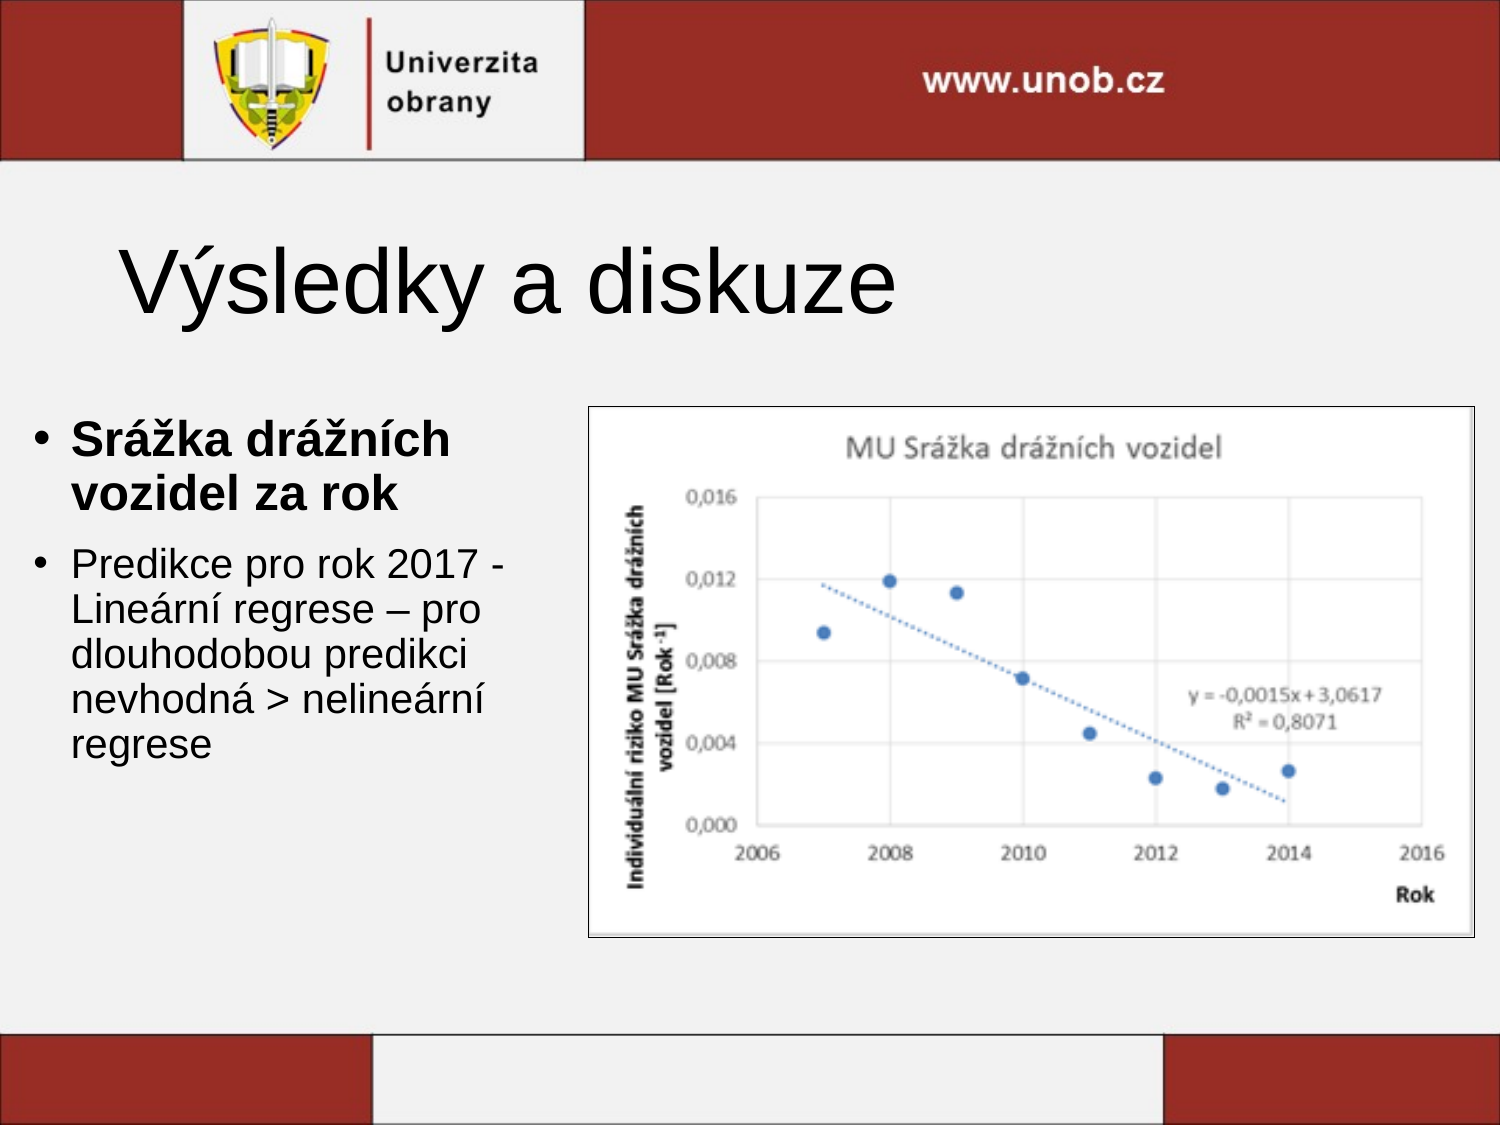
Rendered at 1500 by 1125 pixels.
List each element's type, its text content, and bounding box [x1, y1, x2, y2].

picture [0, 0, 1500, 1125]
list Srážka drážních vozidel za rok Predikce pro rok 2017 - Lineární regrese – pro dlouhodobou predikci nevhodná > nelineární regrese [18, 406, 617, 1014]
title Výsledky a diskuze [103, 175, 1397, 393]
